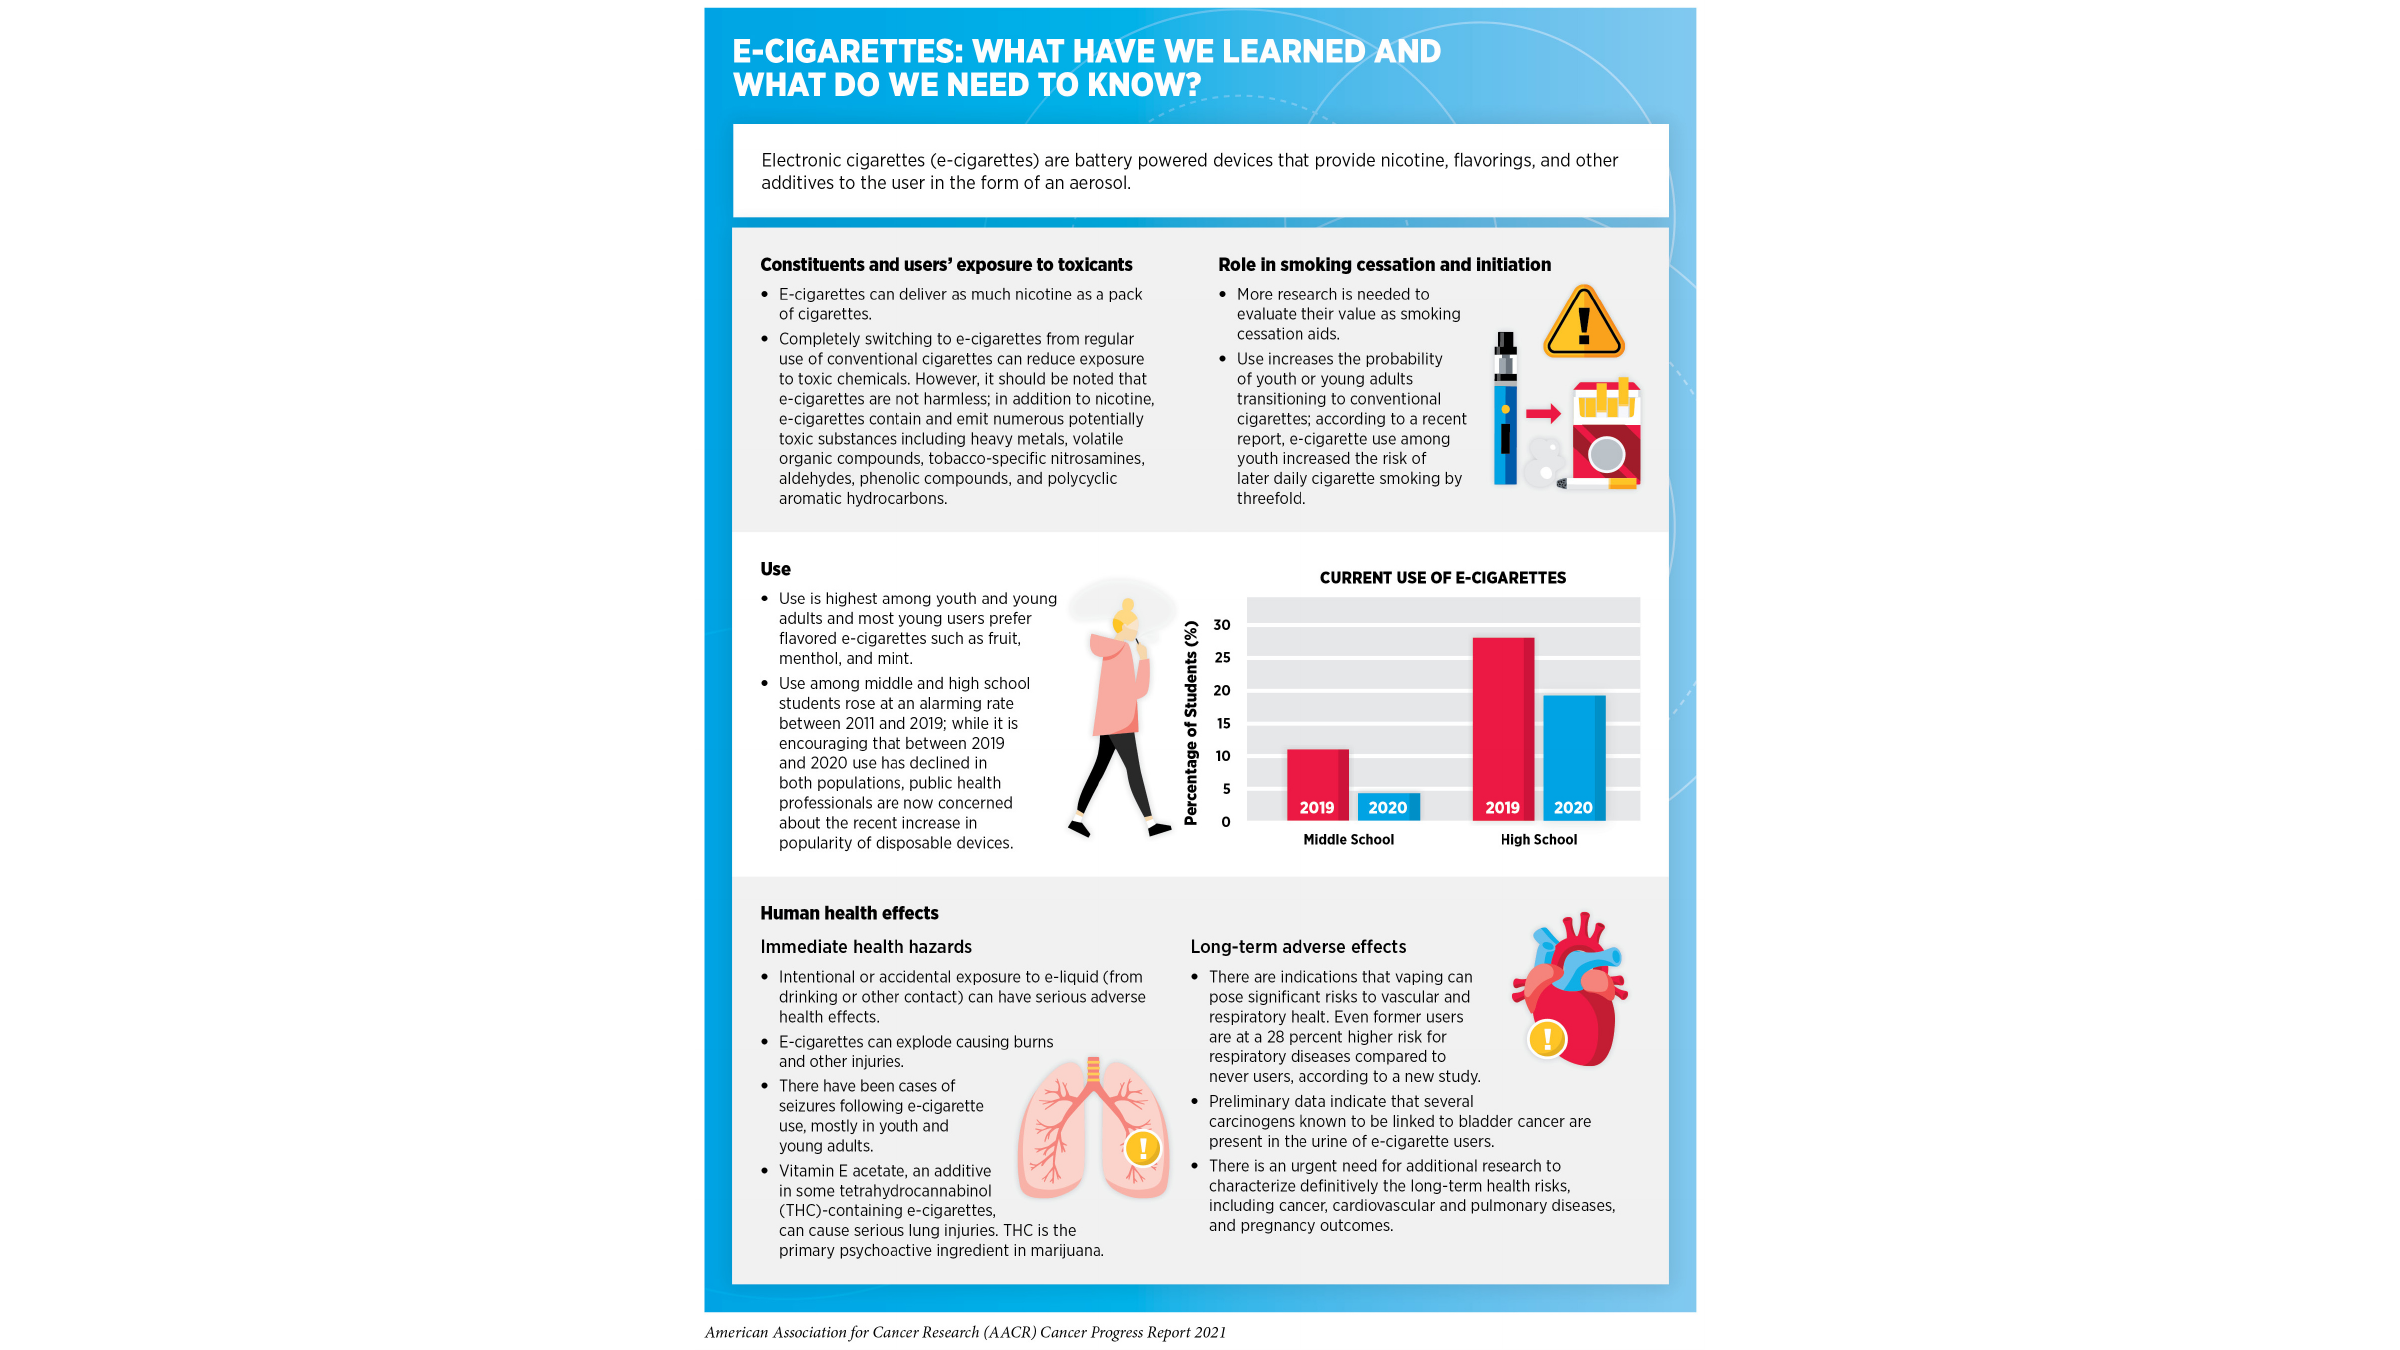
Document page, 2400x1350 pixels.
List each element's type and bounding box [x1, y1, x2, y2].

picture [695, 0, 1705, 1350]
